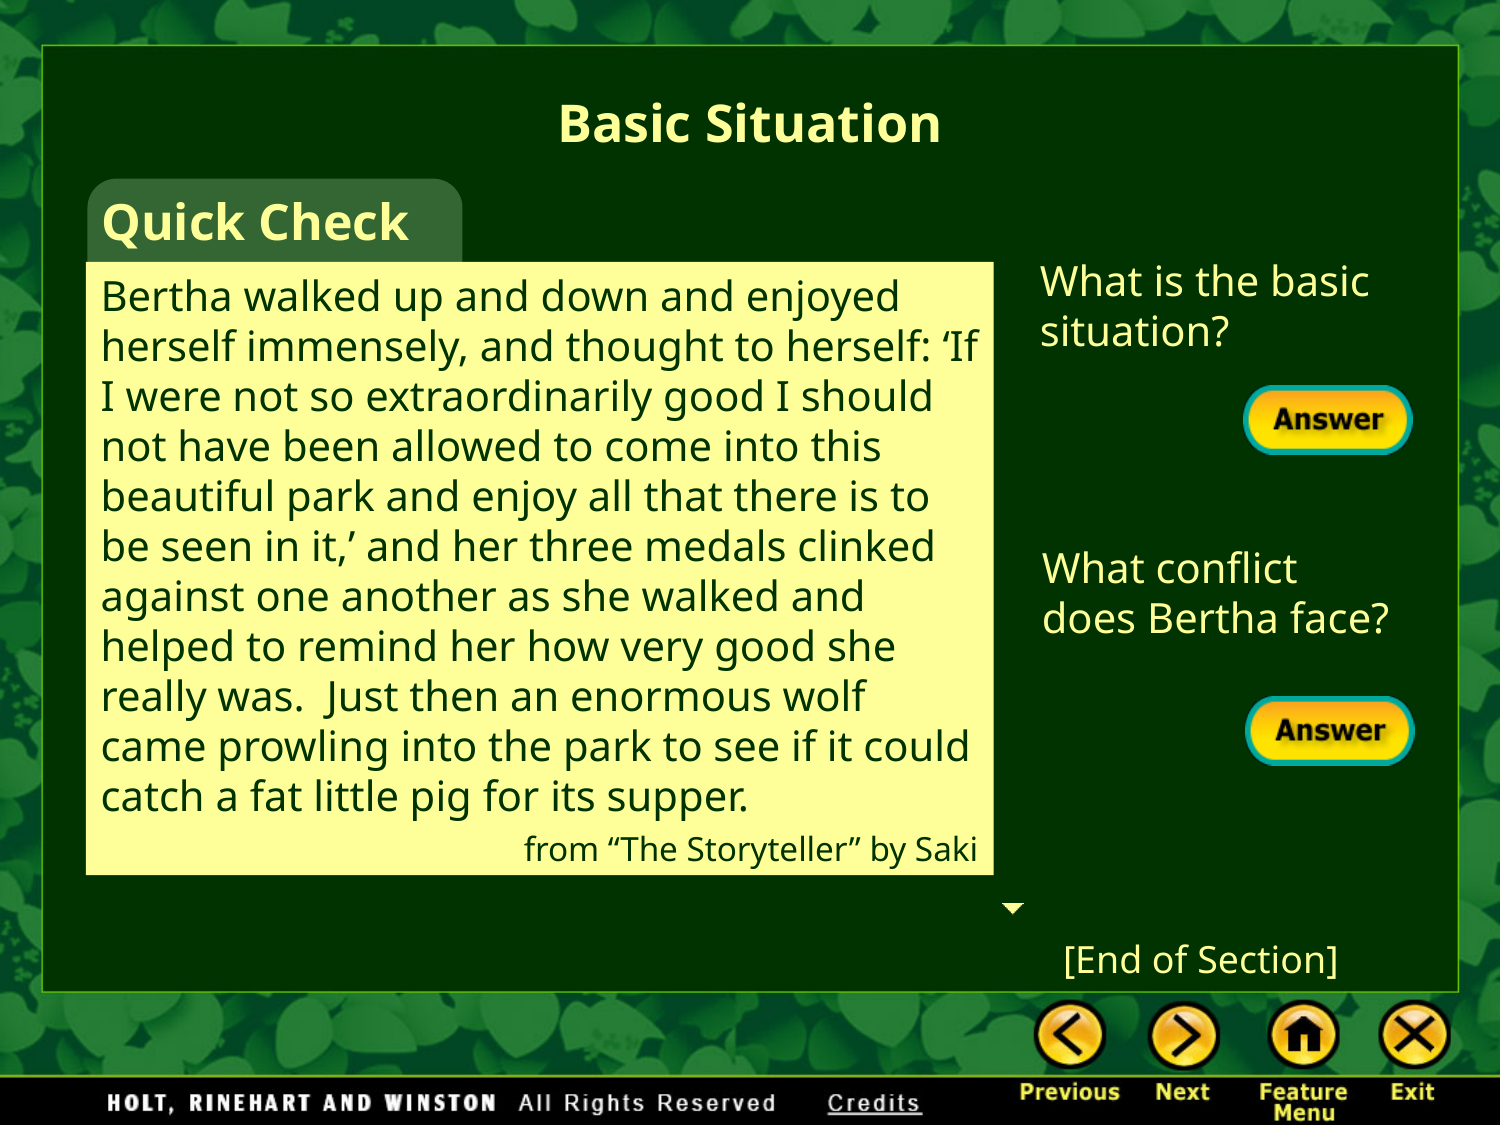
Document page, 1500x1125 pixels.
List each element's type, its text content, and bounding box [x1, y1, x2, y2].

title Basic Situation [87, 56, 1413, 188]
picture [0, 0, 1500, 1125]
text_box Bertha walked up and down and enjoyed herself immensely, and thought to herself: ‘If I were not so extraordinarily good I should not have been allowed to come into this beautiful park and enjoy all that there is to be seen in it,’ and her three medals clinked against one another as she walked and helped to remind her how very good she really was. Just then an enormous wolf came prowling into the park to see if it could catch a fat little pig for its supper. from “The Storyteller” by Saki [85, 261, 994, 876]
text_box What is the basic situation? [1025, 247, 1411, 362]
text_box Quick Check [86, 183, 500, 258]
text_box What conflict does Bertha face? [1027, 534, 1413, 650]
text_box [End of Section] [1048, 929, 1393, 989]
text_box [1128, 987, 1242, 1125]
